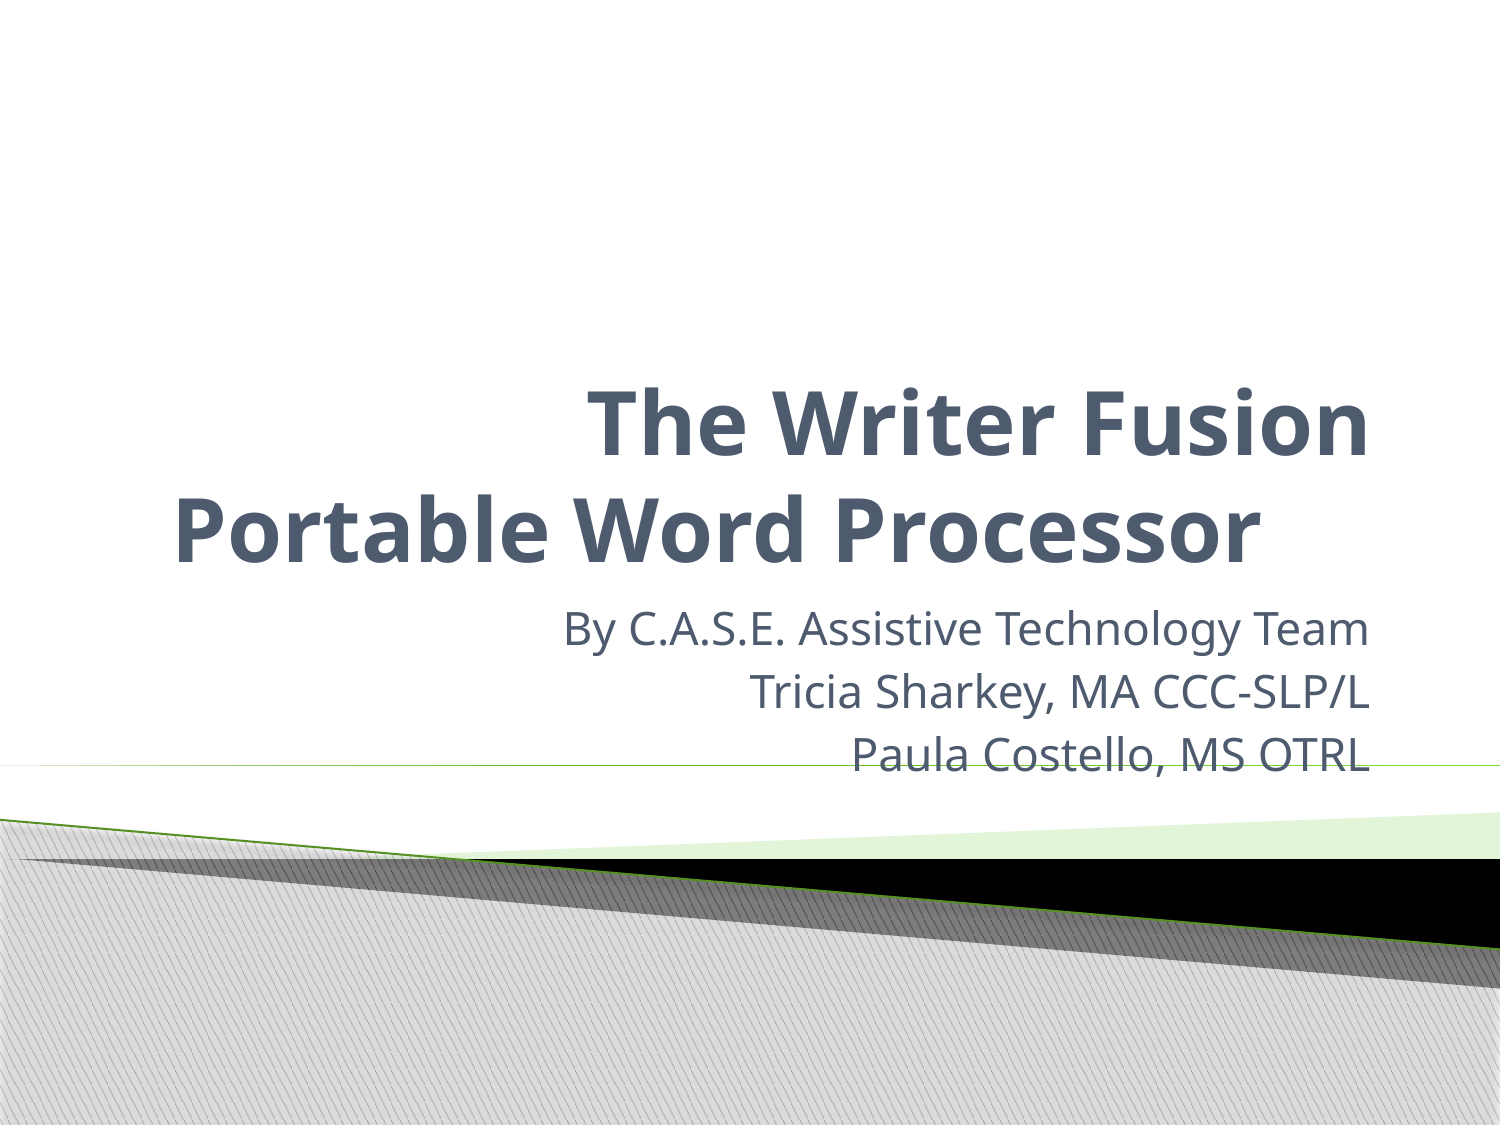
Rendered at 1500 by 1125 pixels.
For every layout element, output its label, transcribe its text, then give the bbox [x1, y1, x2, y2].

title The Writer Fusion Portable Word Processor [112, 287, 1388, 588]
picture [5, 859, 1500, 989]
subtitle By C.A.S.E. Assistive Technology Team Tricia Sharkey, MA CCC-SLP/L Paula Costello, MS OTRL [112, 592, 1388, 790]
